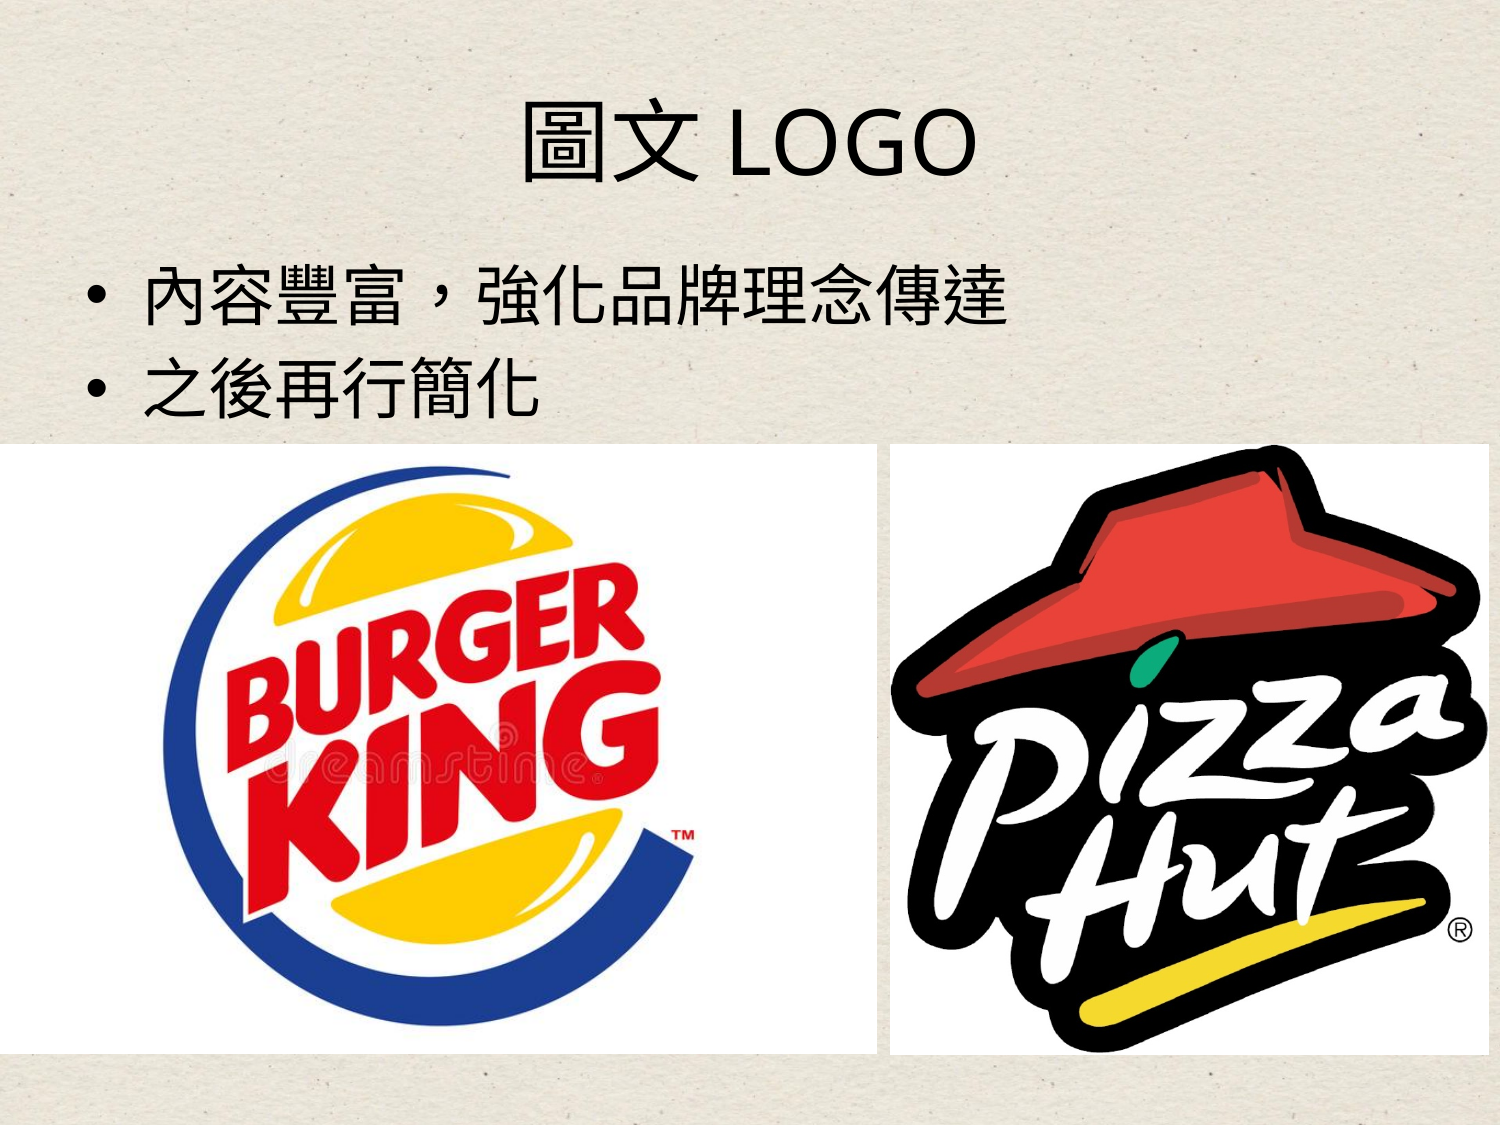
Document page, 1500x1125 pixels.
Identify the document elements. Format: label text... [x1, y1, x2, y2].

title 圖文LOGO [75, 45, 1425, 233]
picture [0, 0, 1500, 1125]
text_box 內容豐富，強化品牌理念傳達 之後再行簡化 [70, 246, 1421, 989]
